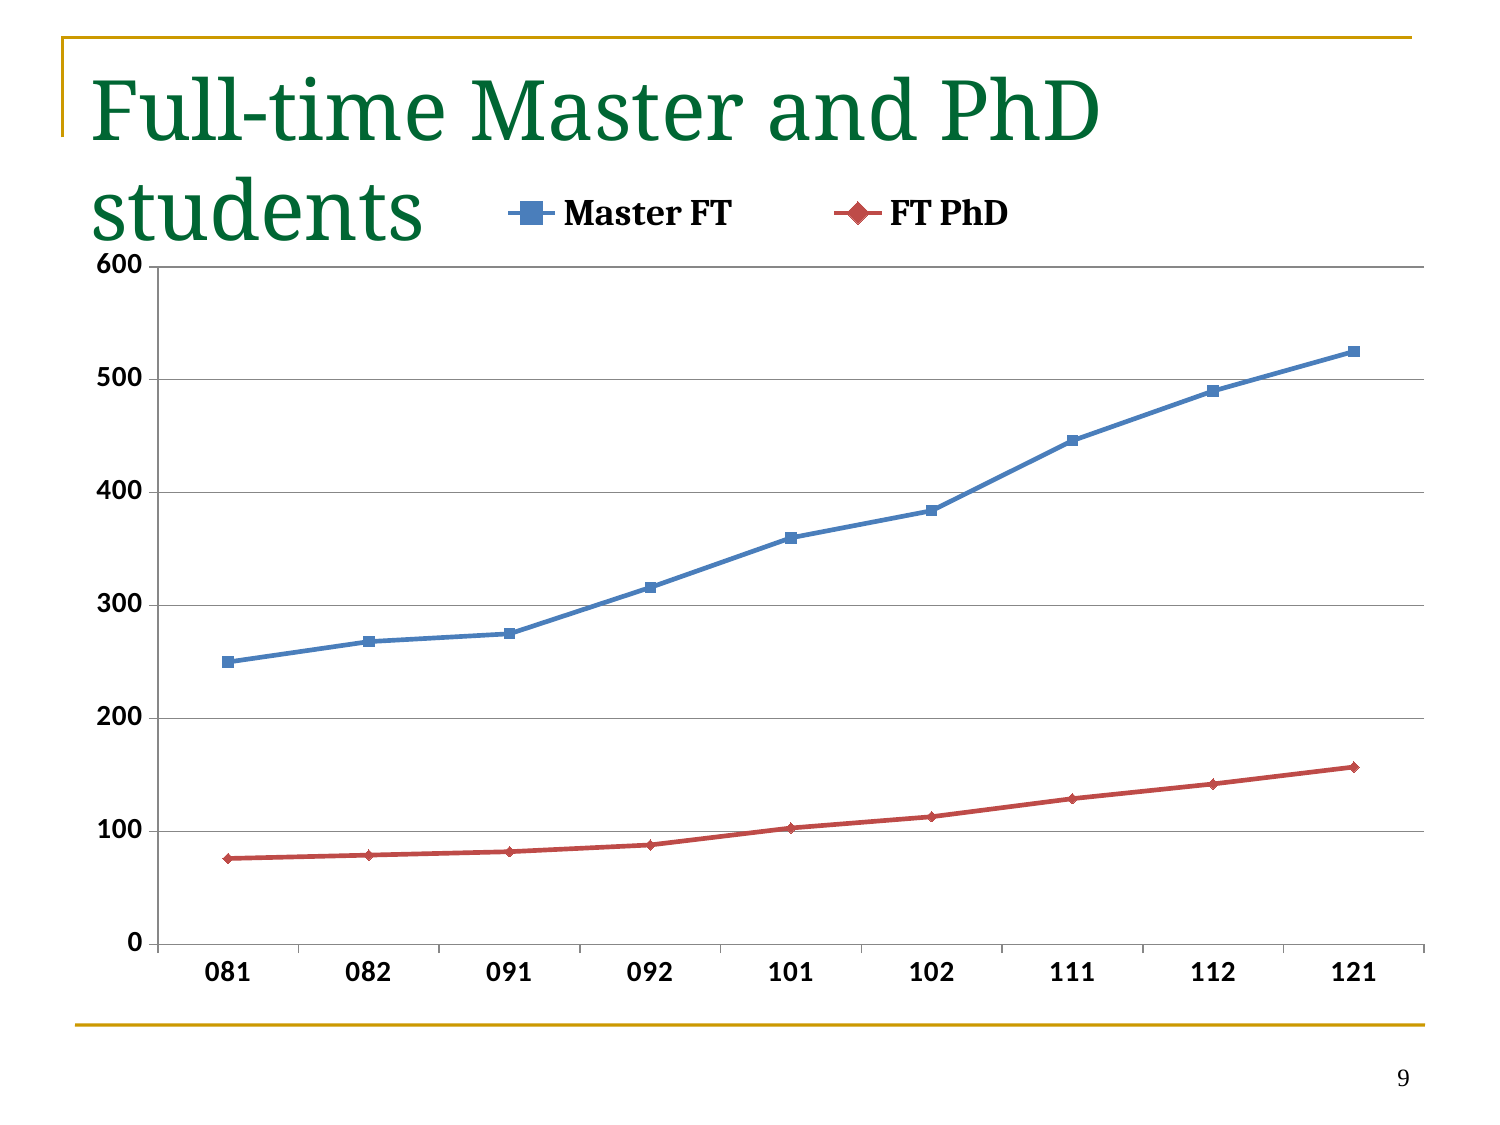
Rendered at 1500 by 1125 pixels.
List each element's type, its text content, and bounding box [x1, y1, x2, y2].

slide_number 9 [1249, 1037, 1426, 1100]
title Full-time Master and PhD students [74, 49, 1426, 149]
chart [62, 149, 1426, 1013]
